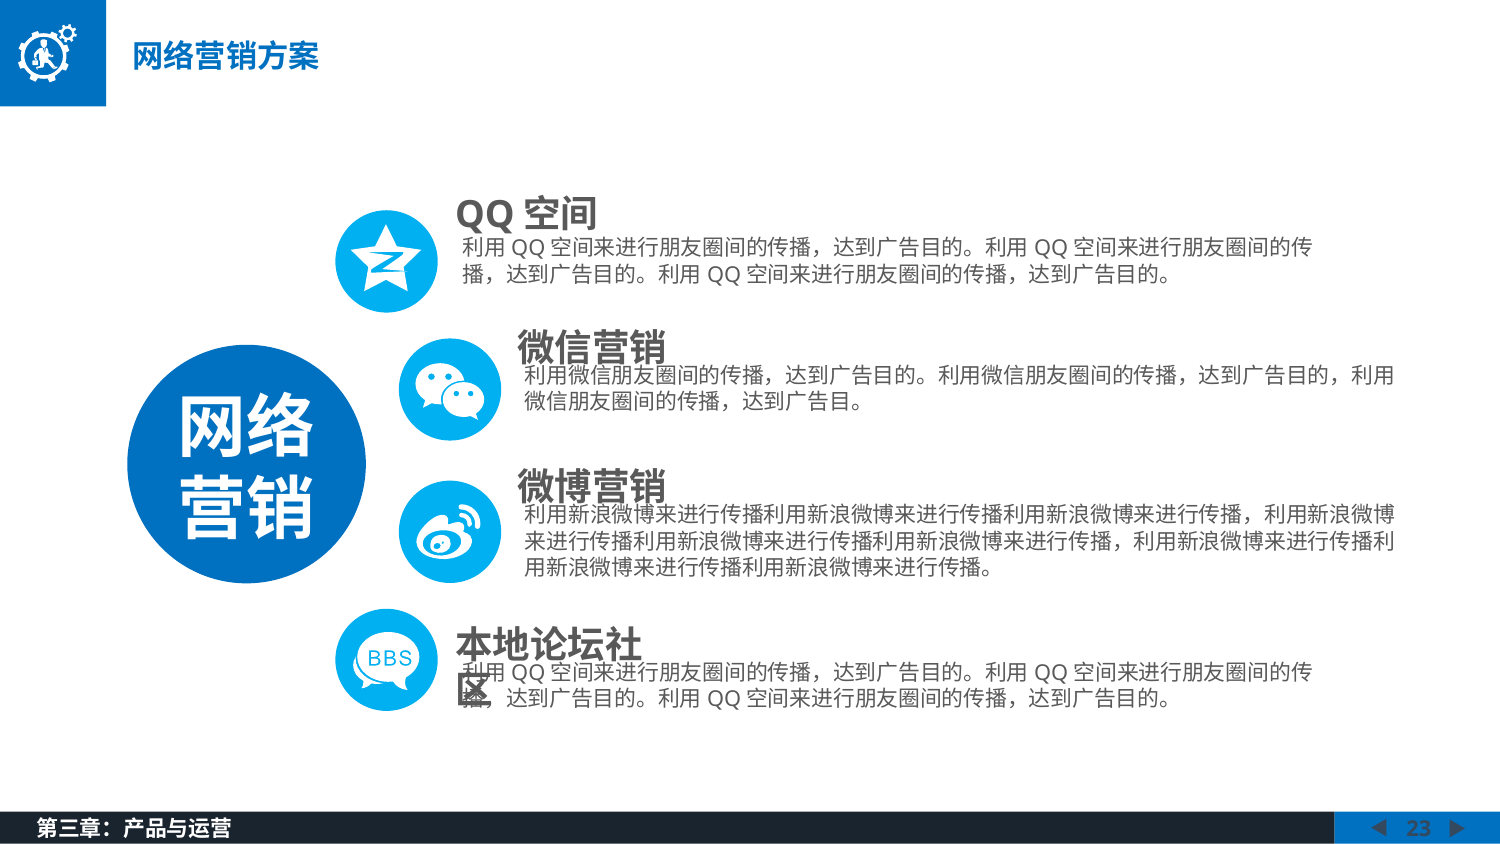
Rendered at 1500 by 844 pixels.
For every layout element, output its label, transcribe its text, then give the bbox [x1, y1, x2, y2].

text_box 23 [1334, 809, 1500, 844]
text_box 第三章：产品与运营 [6, 809, 263, 844]
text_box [398, 338, 502, 441]
text_box [108, 0, 1500, 108]
text_box 利用QQ空间来进行朋友圈间的传播，达到广告目的。利用QQ空间来进行朋友圈间的传播，达到广告目的。利用QQ空间来进行朋友圈间的传播，达到广告目的。 [447, 651, 1353, 719]
text_box 利用新浪微博来进行传播利用新浪微博来进行传播利用新浪微博来进行传播，利用新浪微博来进行传播利用新浪微博来进行传播利用新浪微博来进行传播，利用新浪微博来进行传播利用新浪微博来进行传播利用新浪微博来进行传播。 [509, 493, 1415, 588]
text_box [335, 608, 438, 712]
text_box 本地论坛社区 [440, 613, 686, 718]
text_box 网络营销方案 [121, 44, 644, 103]
text_box [18, 24, 77, 83]
text_box [263, 809, 1332, 844]
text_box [335, 209, 438, 313]
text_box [398, 480, 502, 584]
text_box [0, 809, 6, 844]
text_box 利用QQ空间来进行朋友圈间的传播，达到广告目的。利用QQ空间来进行朋友圈间的传播，达到广告目的。利用QQ空间来进行朋友圈间的传播，达到广告目的。 [447, 226, 1353, 294]
text_box QQ空间 [440, 182, 686, 243]
text_box [0, 0, 108, 108]
text_box 利用微信朋友圈间的传播，达到广告目的。利用微信朋友圈间的传播，达到广告目的，利用微信朋友圈间的传播，达到广告目。 [509, 354, 1415, 422]
text_box 微博营销 [502, 455, 748, 516]
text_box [126, 344, 367, 584]
text_box 微信营销 [502, 316, 748, 377]
